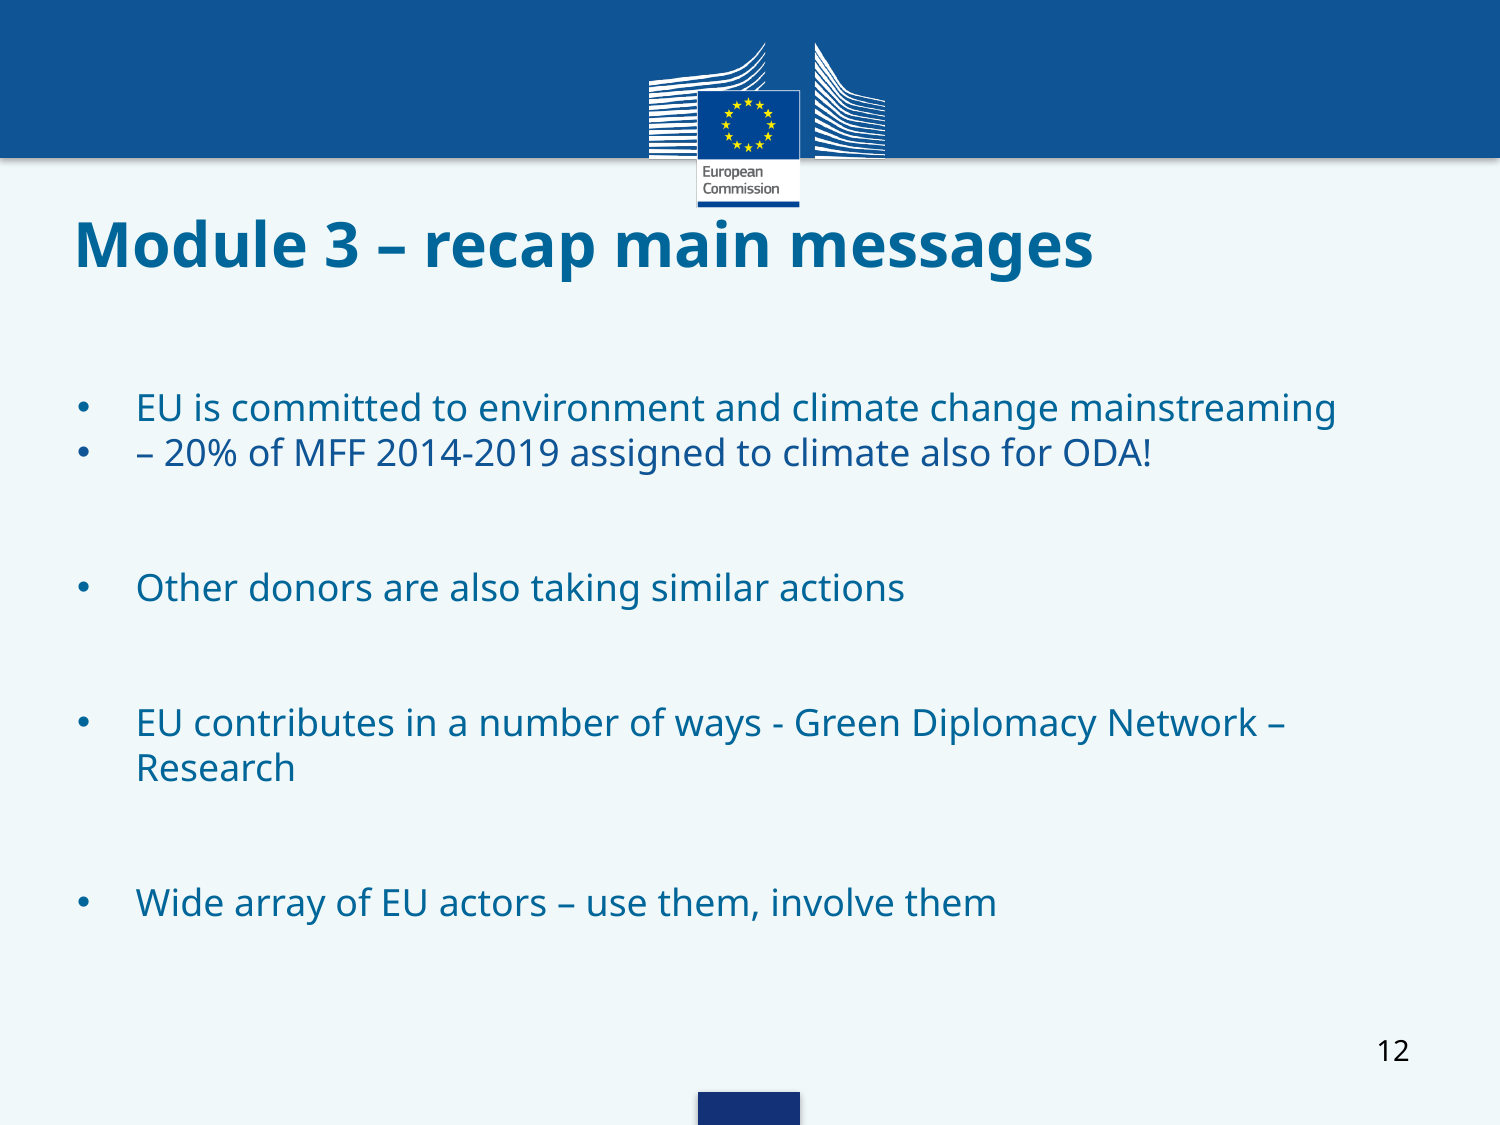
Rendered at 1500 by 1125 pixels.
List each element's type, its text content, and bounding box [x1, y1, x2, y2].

title Module 3 – recap main messages [0, 141, 1350, 345]
picture [649, 42, 885, 141]
text_box EU is committed to environment and climate change mainstreaming – 20% of MFF 2014-2019 assigned to climate also for ODA! Other donors are also taking similar actions EU contributes in a number of ways - Green Diplomacy Network – Research Wide array of EU actors – use them, involve them [62, 377, 1443, 932]
slide_number 12 [1074, 1024, 1426, 1103]
